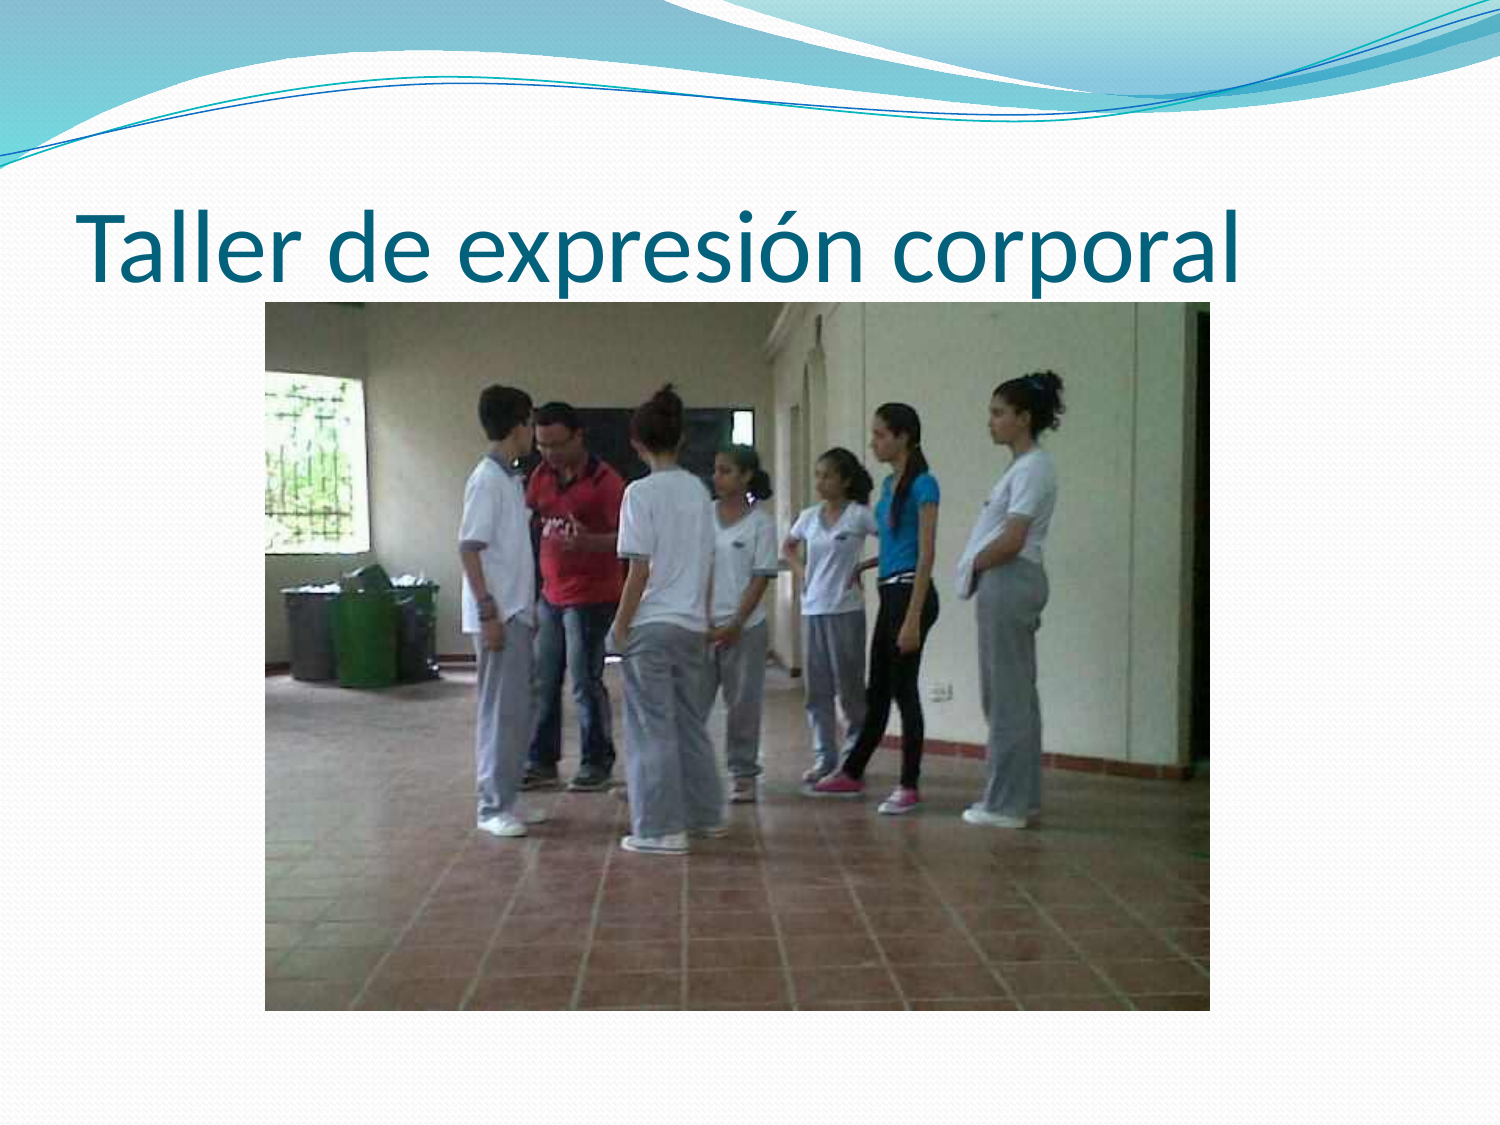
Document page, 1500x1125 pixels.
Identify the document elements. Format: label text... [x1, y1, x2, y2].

picture [265, 302, 1210, 1011]
title Taller de expresión corporal [75, 115, 1425, 303]
